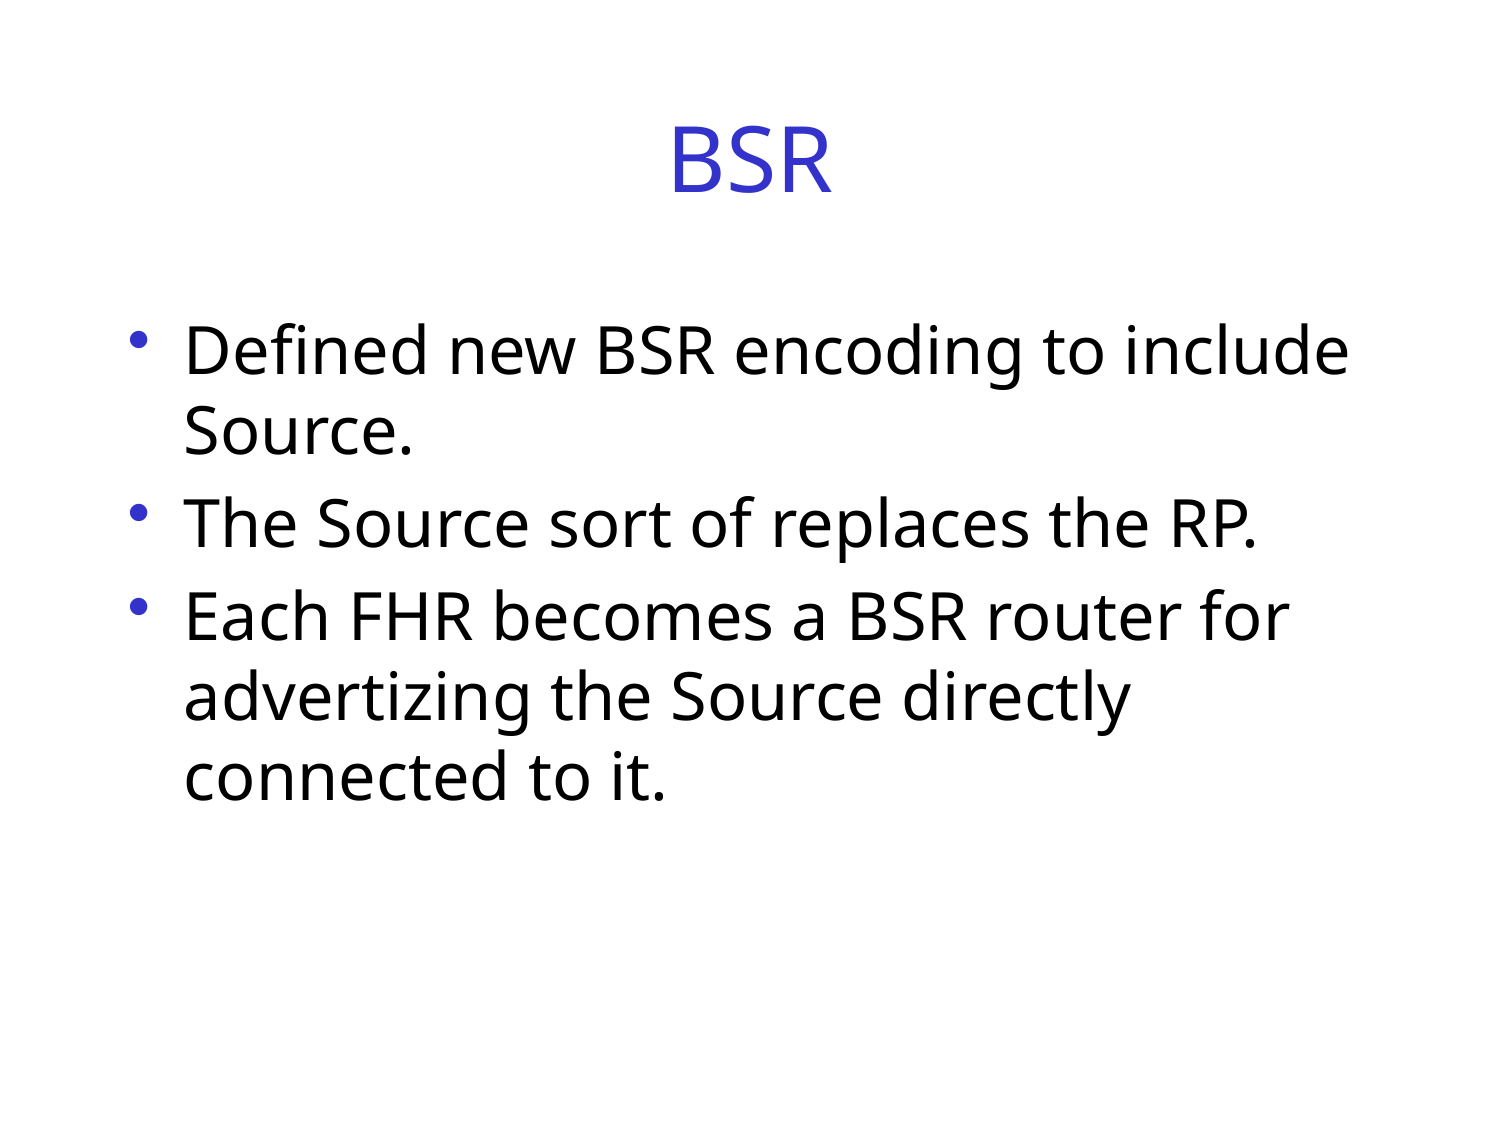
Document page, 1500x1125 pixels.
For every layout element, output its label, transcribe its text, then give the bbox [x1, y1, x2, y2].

title BSR [112, 62, 1388, 251]
list Defined new BSR encoding to include Source. The Source sort of replaces the RP. Each FHR becomes a BSR router for advertizing the Source directly connected to it. [112, 299, 1388, 976]
